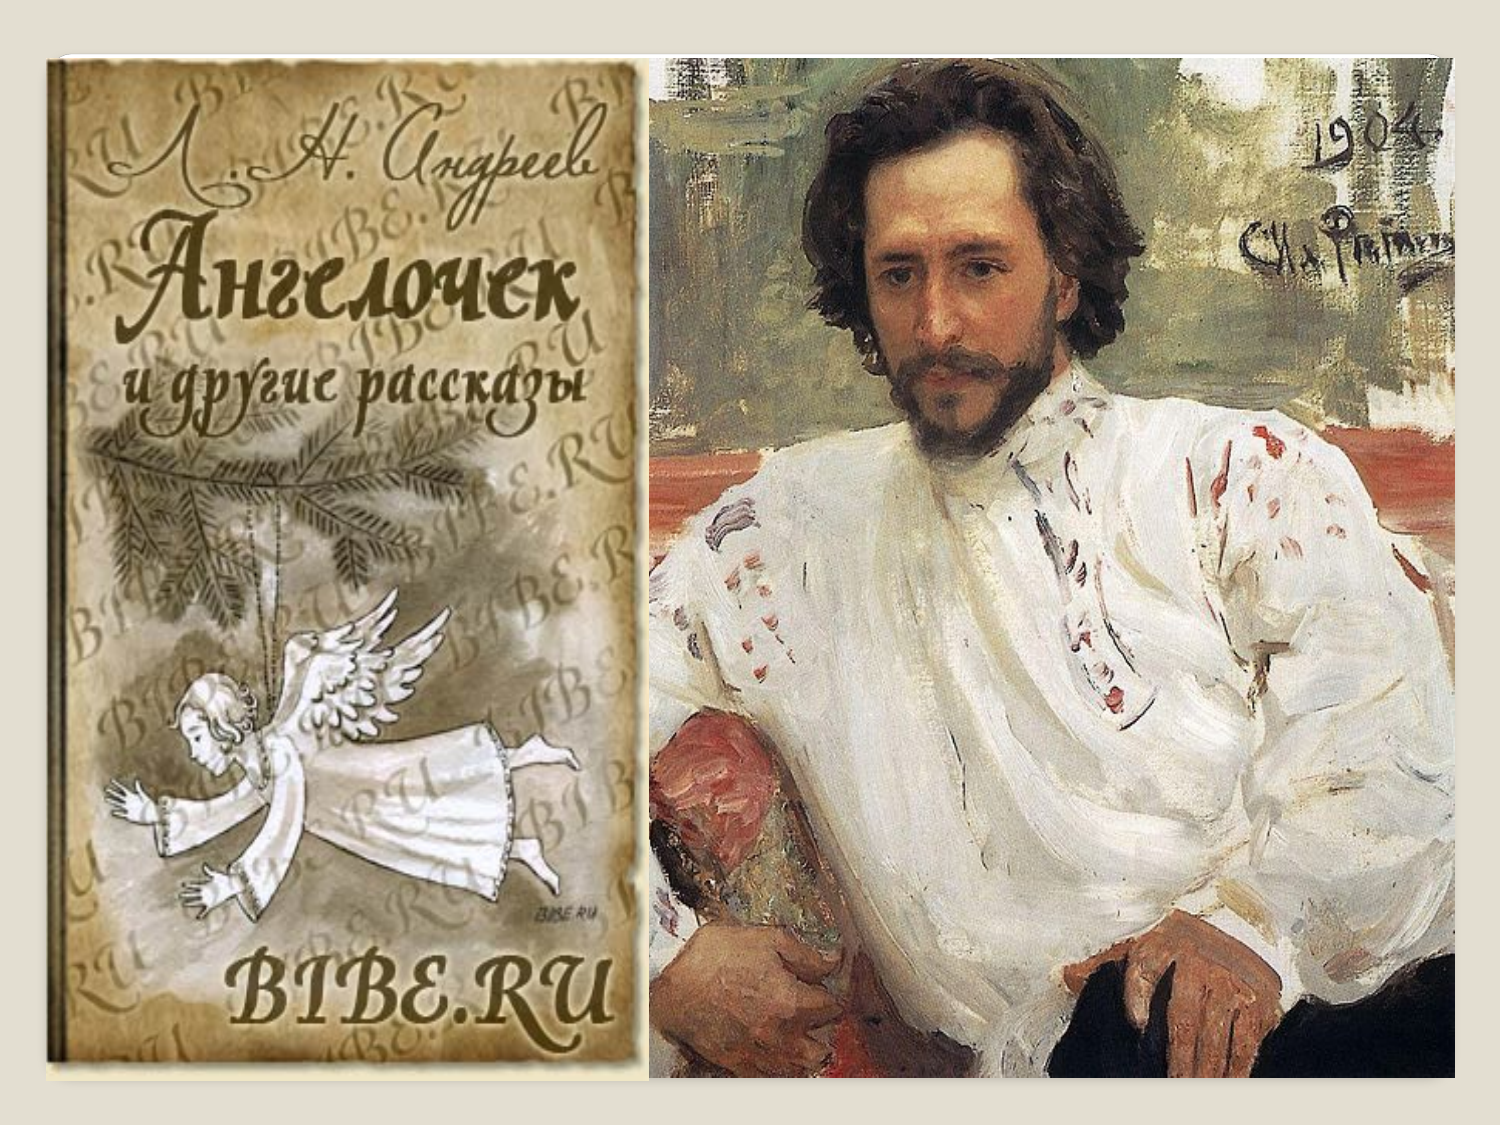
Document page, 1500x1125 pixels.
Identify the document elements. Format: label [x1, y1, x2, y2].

picture [46, 58, 1455, 1081]
